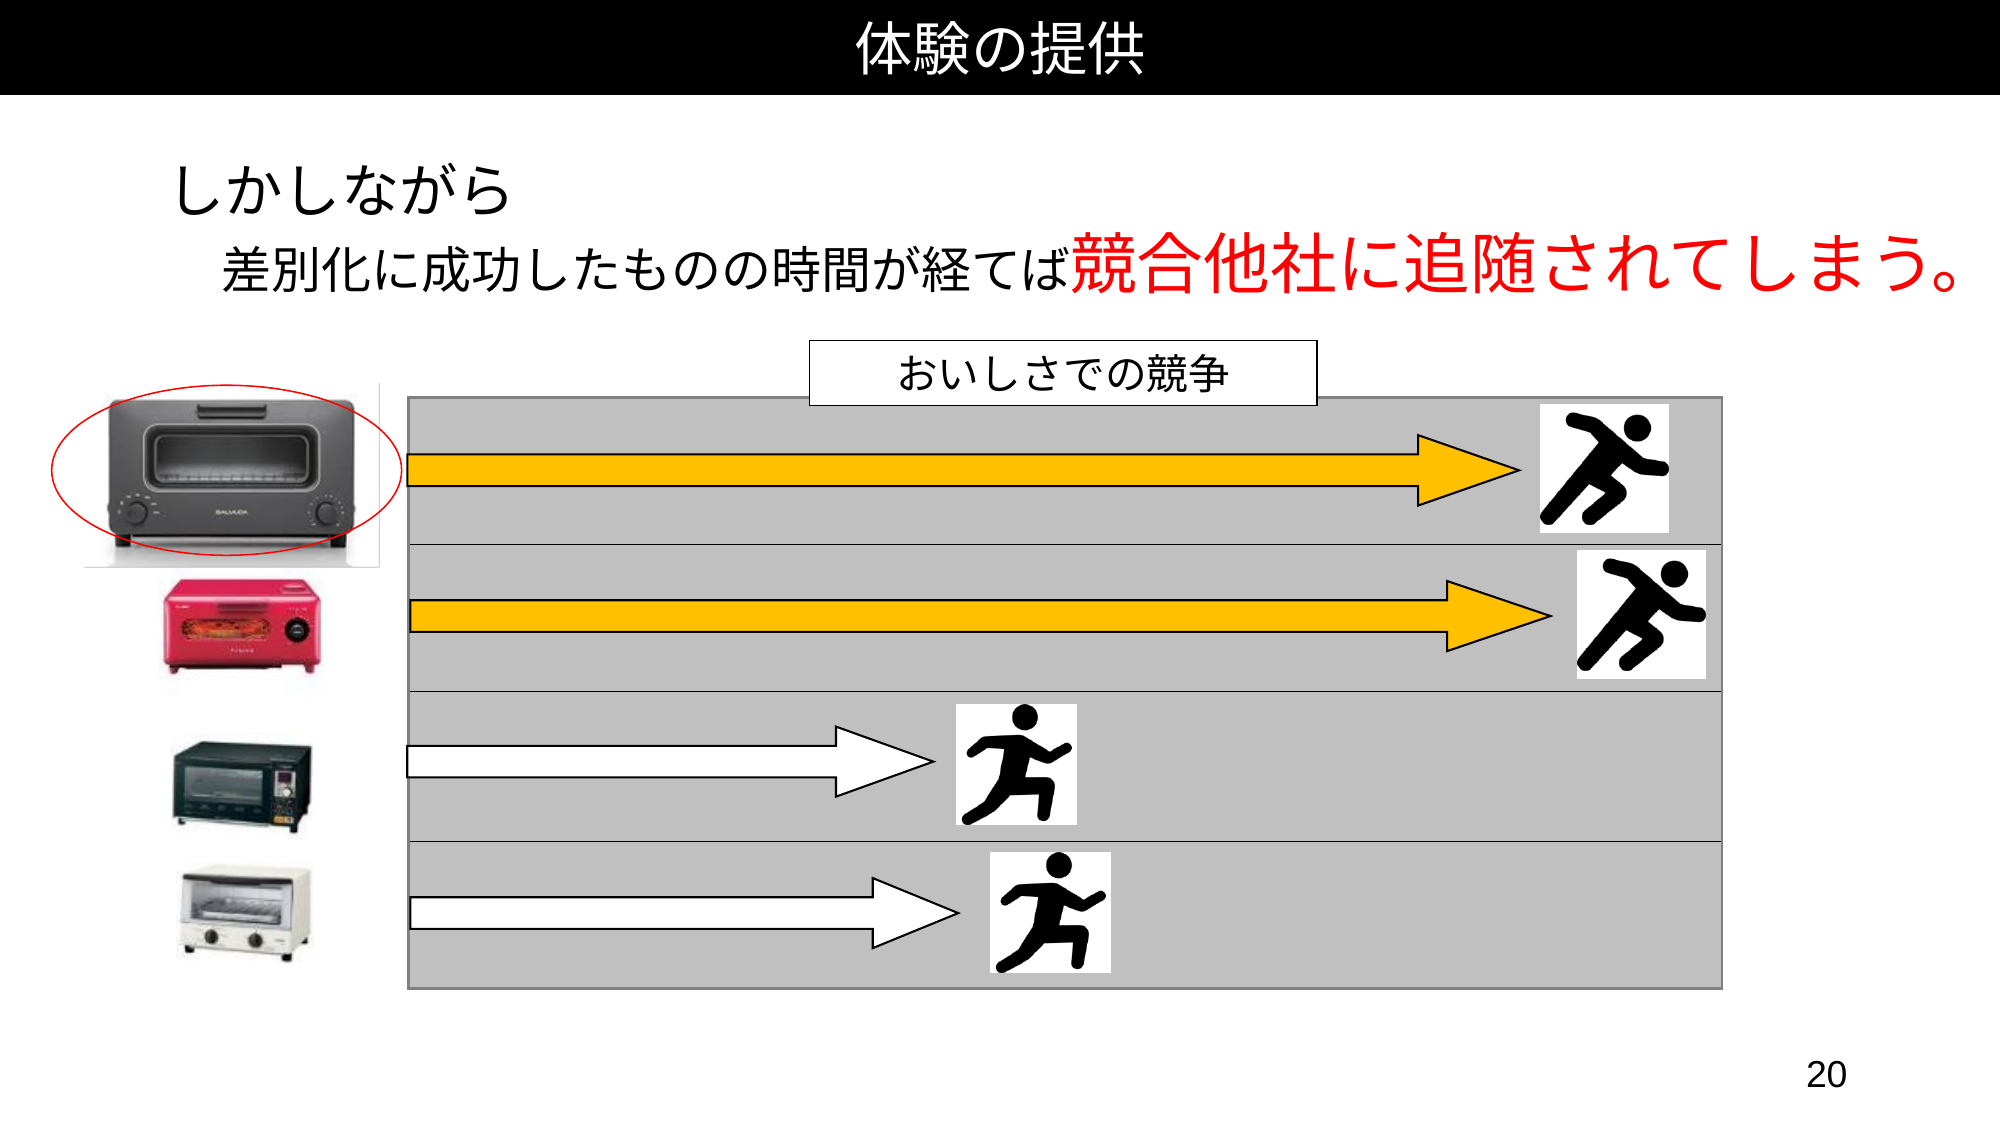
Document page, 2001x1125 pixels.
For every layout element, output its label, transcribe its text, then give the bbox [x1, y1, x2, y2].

picture [171, 732, 313, 839]
text_box おいしさでの競争 [809, 340, 1318, 351]
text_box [355, 351, 1772, 1031]
picture [956, 704, 1077, 825]
text_box [51, 421, 84, 520]
text_box しかしながら [151, 147, 531, 232]
picture [1540, 404, 1669, 533]
picture [176, 861, 314, 964]
picture [990, 852, 1110, 973]
text_box 体験の提供 [0, 0, 2000, 95]
picture [1577, 551, 1706, 679]
picture [84, 383, 382, 709]
slide_number 20 [1412, 1042, 1863, 1103]
text_box 差別化に成功したものの時間が経てば競合他社に追随されてしまう。 [206, 214, 2000, 310]
